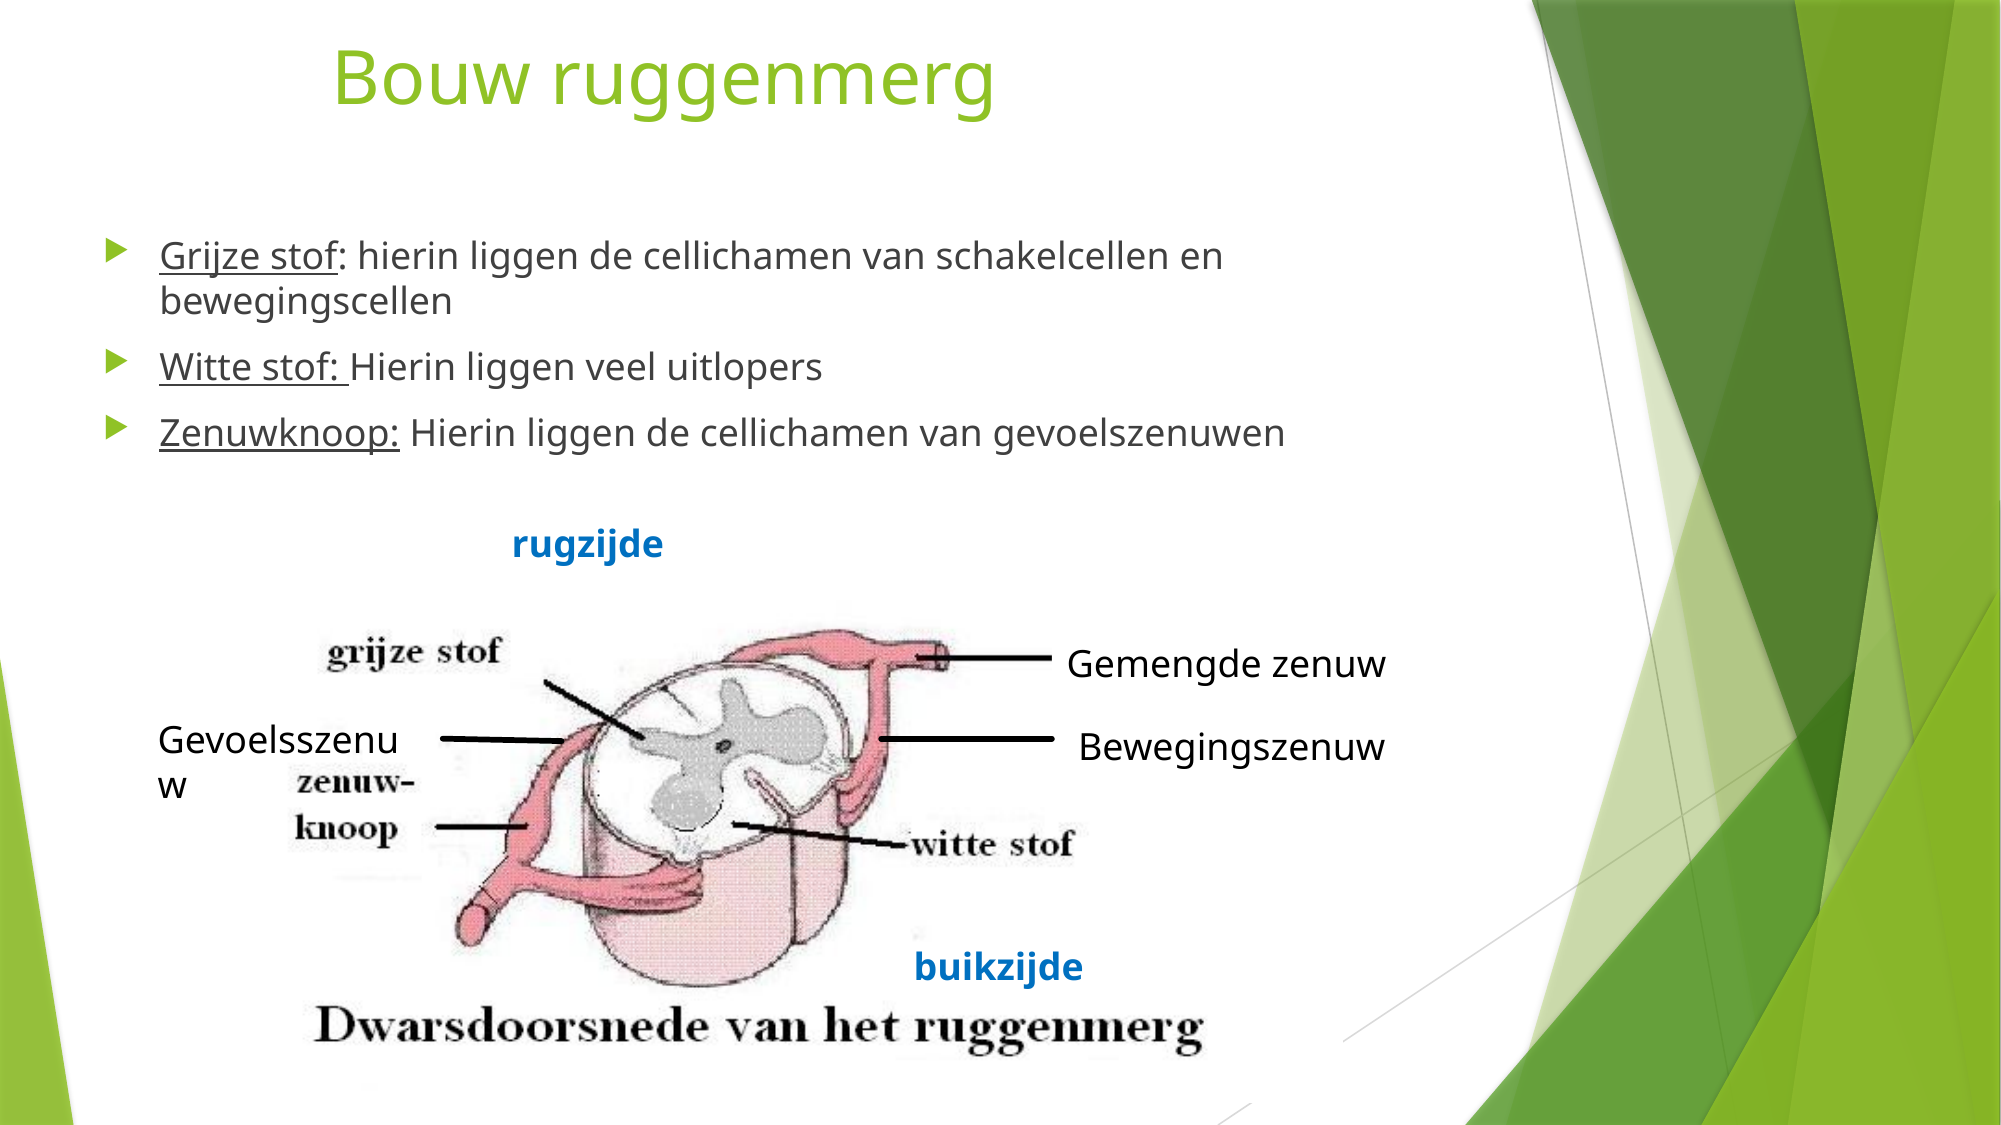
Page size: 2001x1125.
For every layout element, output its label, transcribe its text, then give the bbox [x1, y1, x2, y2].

text_box Gevoelsszenuw [142, 708, 238, 814]
title Bouw ruggenmerg [316, 21, 1728, 239]
list Grijze stof: hierin liggen de cellichamen van schakelcellen en bewegingscellen Witte stof: Hierin liggen veel uitlopers Zenuwknoop: Hierin liggen de cellichamen van gevoelszenuwen [88, 224, 1499, 513]
text_box Bewegingszenuw [1346, 715, 1406, 776]
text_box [442, 738, 563, 742]
text_box rugzijde [496, 512, 714, 573]
picture [243, 599, 1343, 1103]
text_box Gemengde zenuw [1346, 632, 1418, 738]
